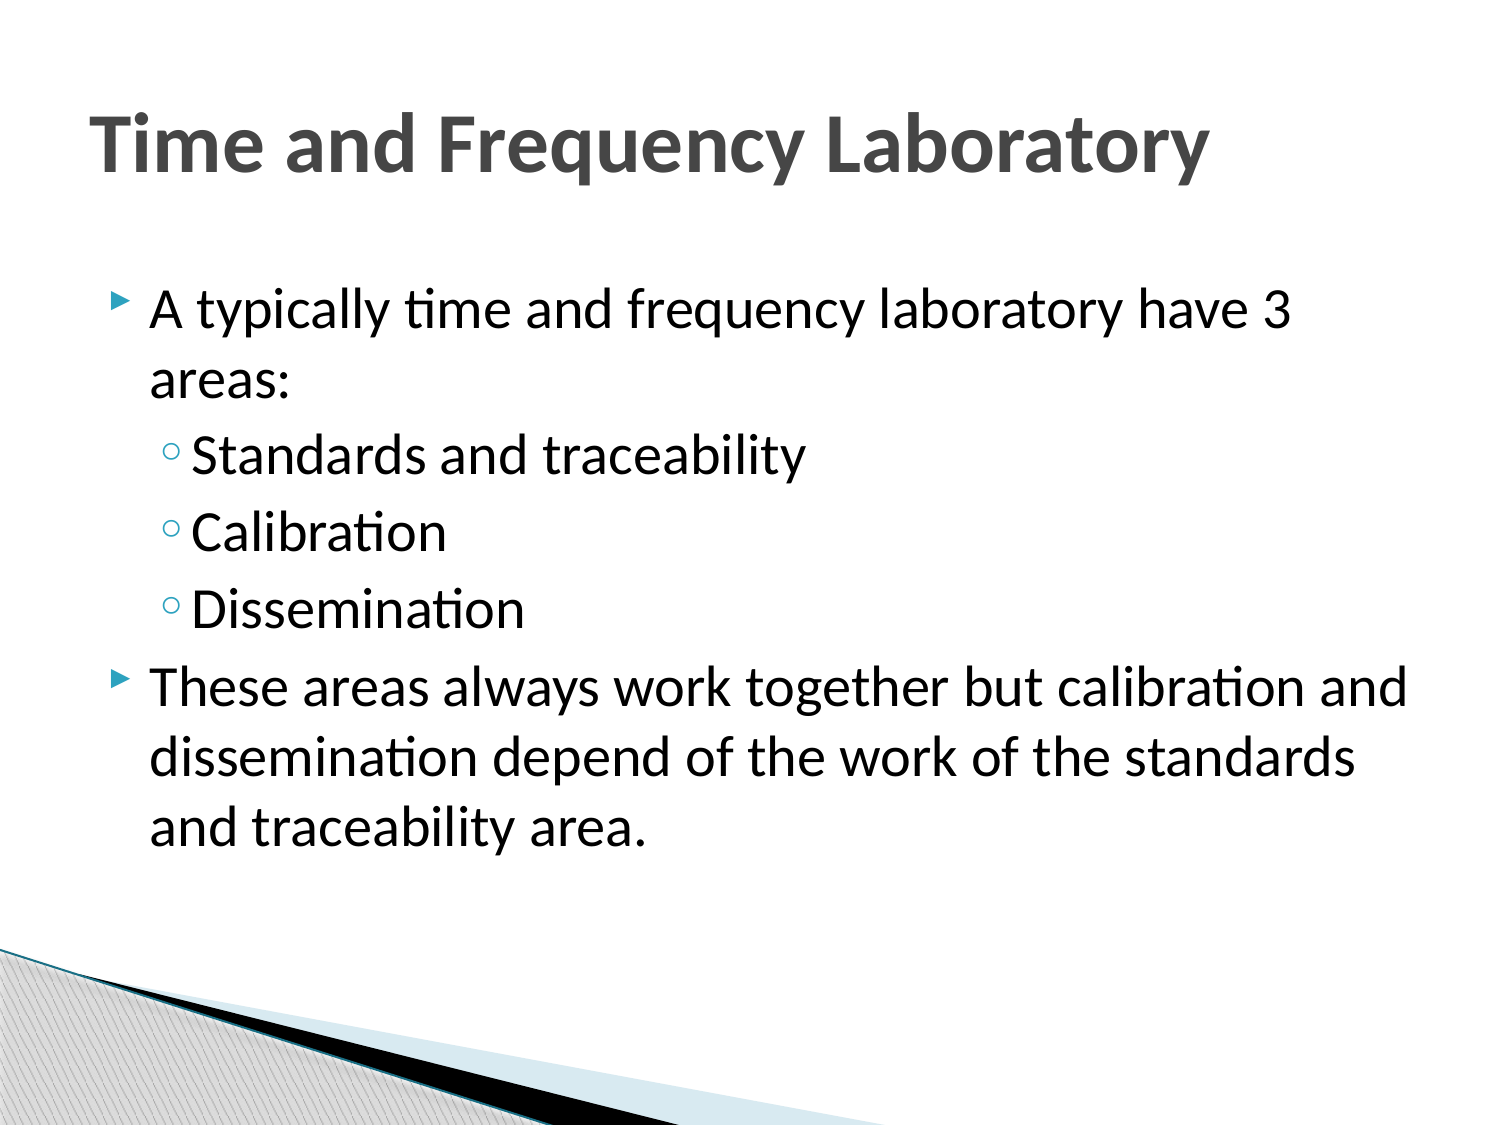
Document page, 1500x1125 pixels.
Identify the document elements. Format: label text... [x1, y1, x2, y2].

title Time and Frequency Laboratory [75, 45, 1425, 233]
list A typically time and frequency laboratory have 3 areas: Standards and traceability Calibration Dissemination These areas always work together but calibration and dissemination depend of the work of the standards and traceability area. [75, 262, 1425, 953]
